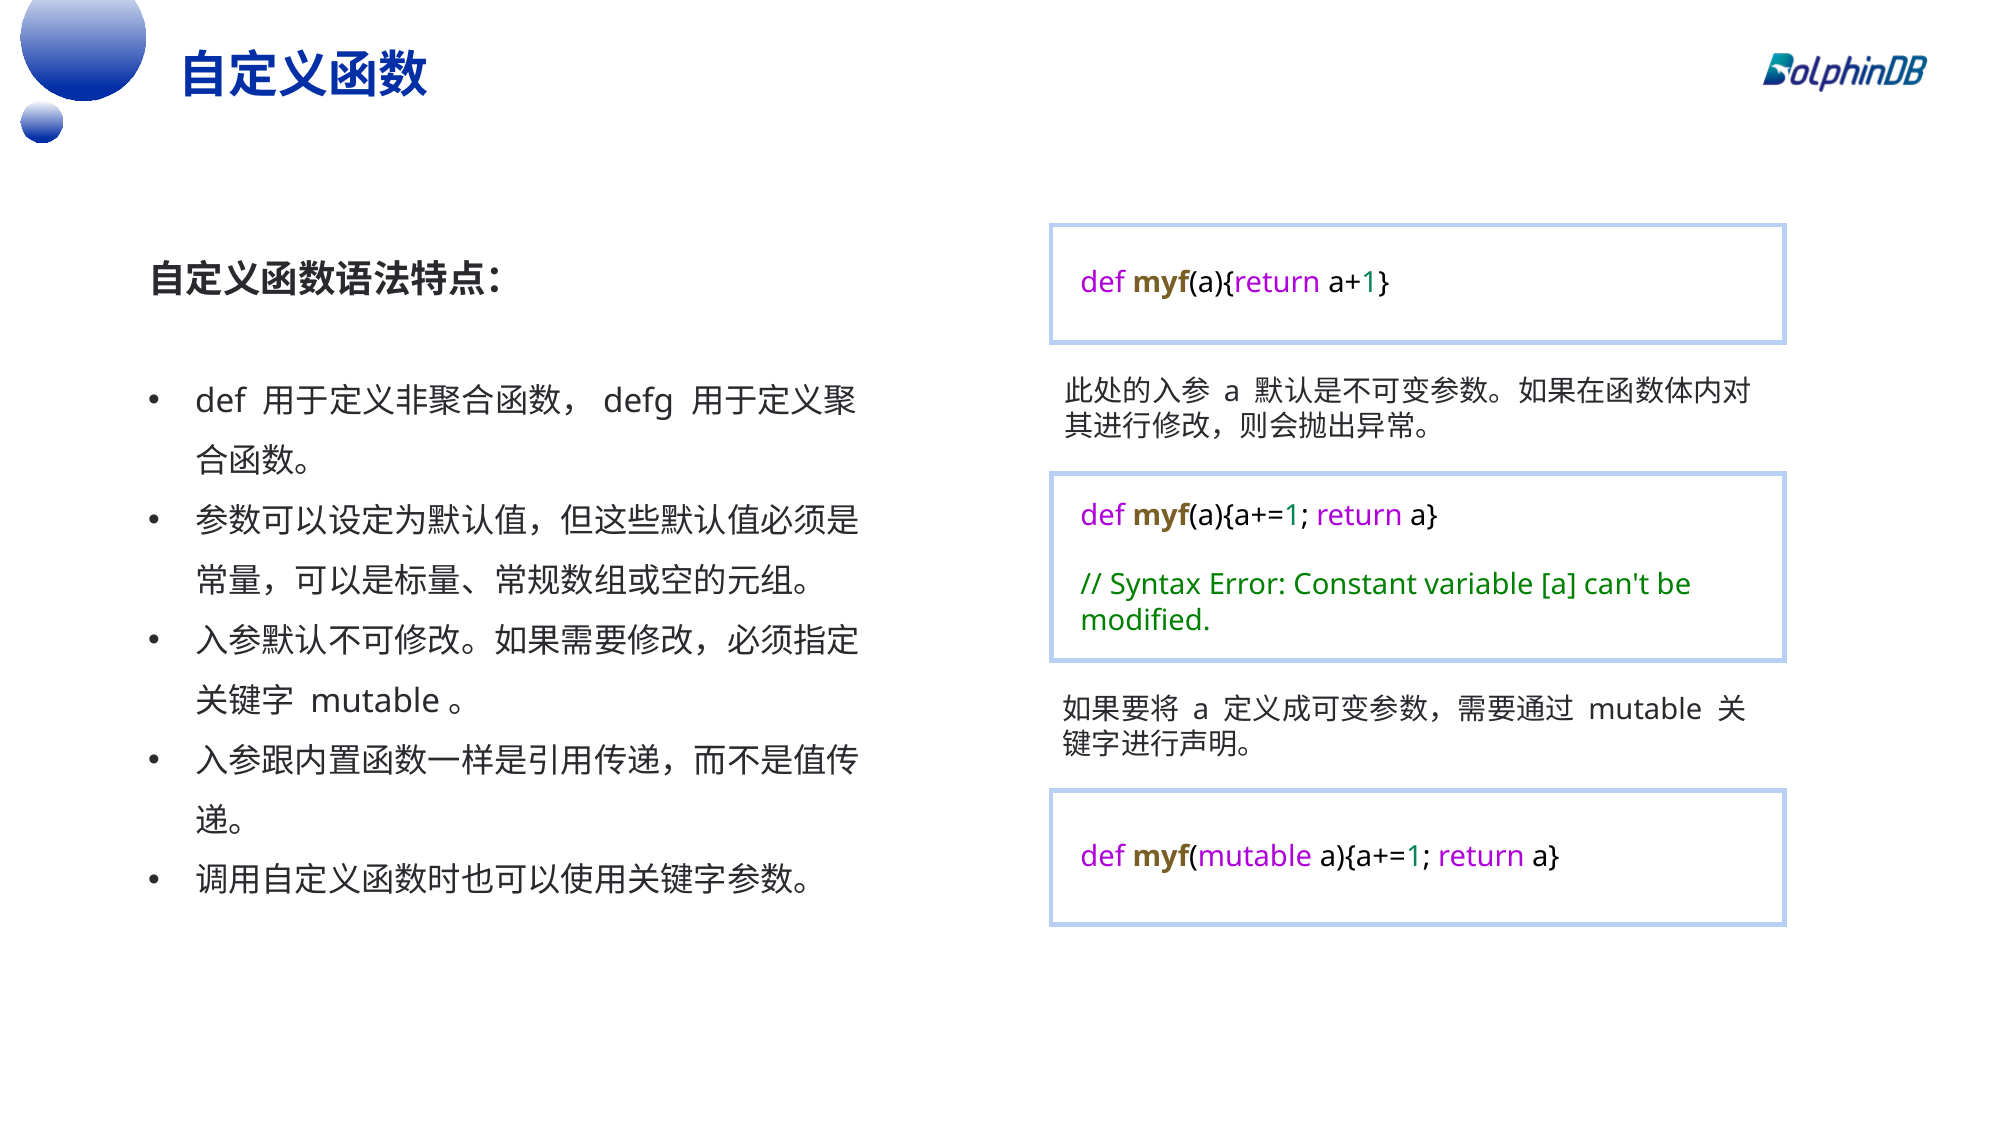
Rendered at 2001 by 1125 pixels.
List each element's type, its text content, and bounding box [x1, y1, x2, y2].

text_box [1047, 224, 1785, 925]
text_box 自定义函数语法特点： def 用于定义非聚合函数，defg 用于定义聚合函数。 参数可以设定为默认值，但这些默认值必须是常量，可以是标量、常规数组或空的元组。 入参默认不可修改。如果需要修改，必须指定关键字 mutable。 入参跟内置函数一样是引用传递，而不是值传递。 调用自定义函数时也可以使用关键字参数。 [133, 224, 891, 903]
text_box [19, 99, 64, 144]
text_box [19, 0, 147, 102]
picture [1755, 47, 1929, 93]
text_box 自定义函数 [163, 35, 1545, 110]
